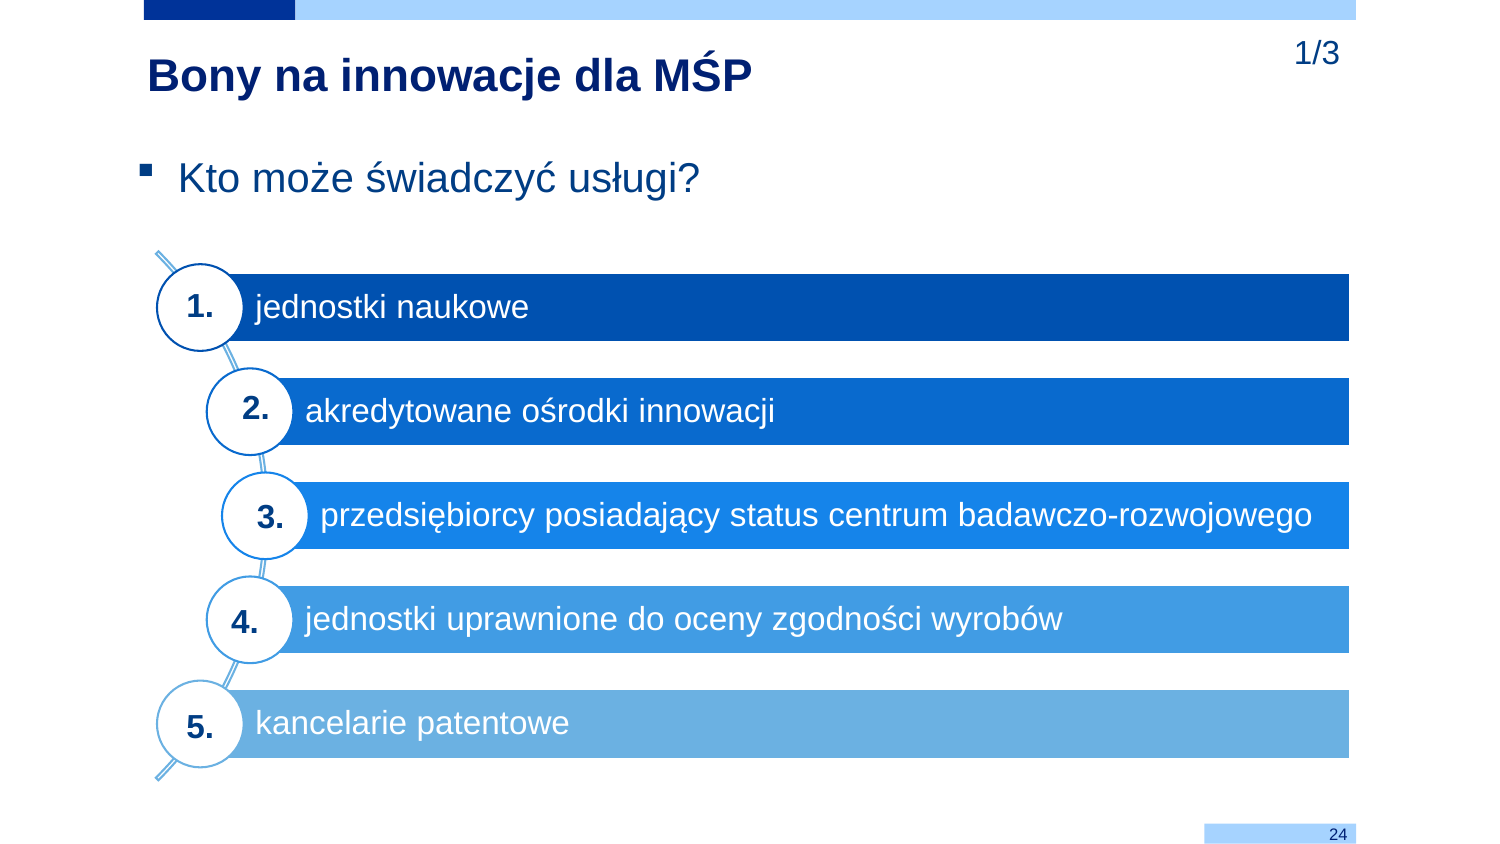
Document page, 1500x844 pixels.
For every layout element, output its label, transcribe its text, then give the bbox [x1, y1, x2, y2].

text_box 24 [1196, 823, 1348, 844]
text_box Kto może świadczyć usługi? [136, 141, 1220, 190]
title Bony na innowacje dla MŚP [147, 49, 1388, 170]
text_box 1/3 [1279, 23, 1402, 79]
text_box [147, 238, 1358, 794]
